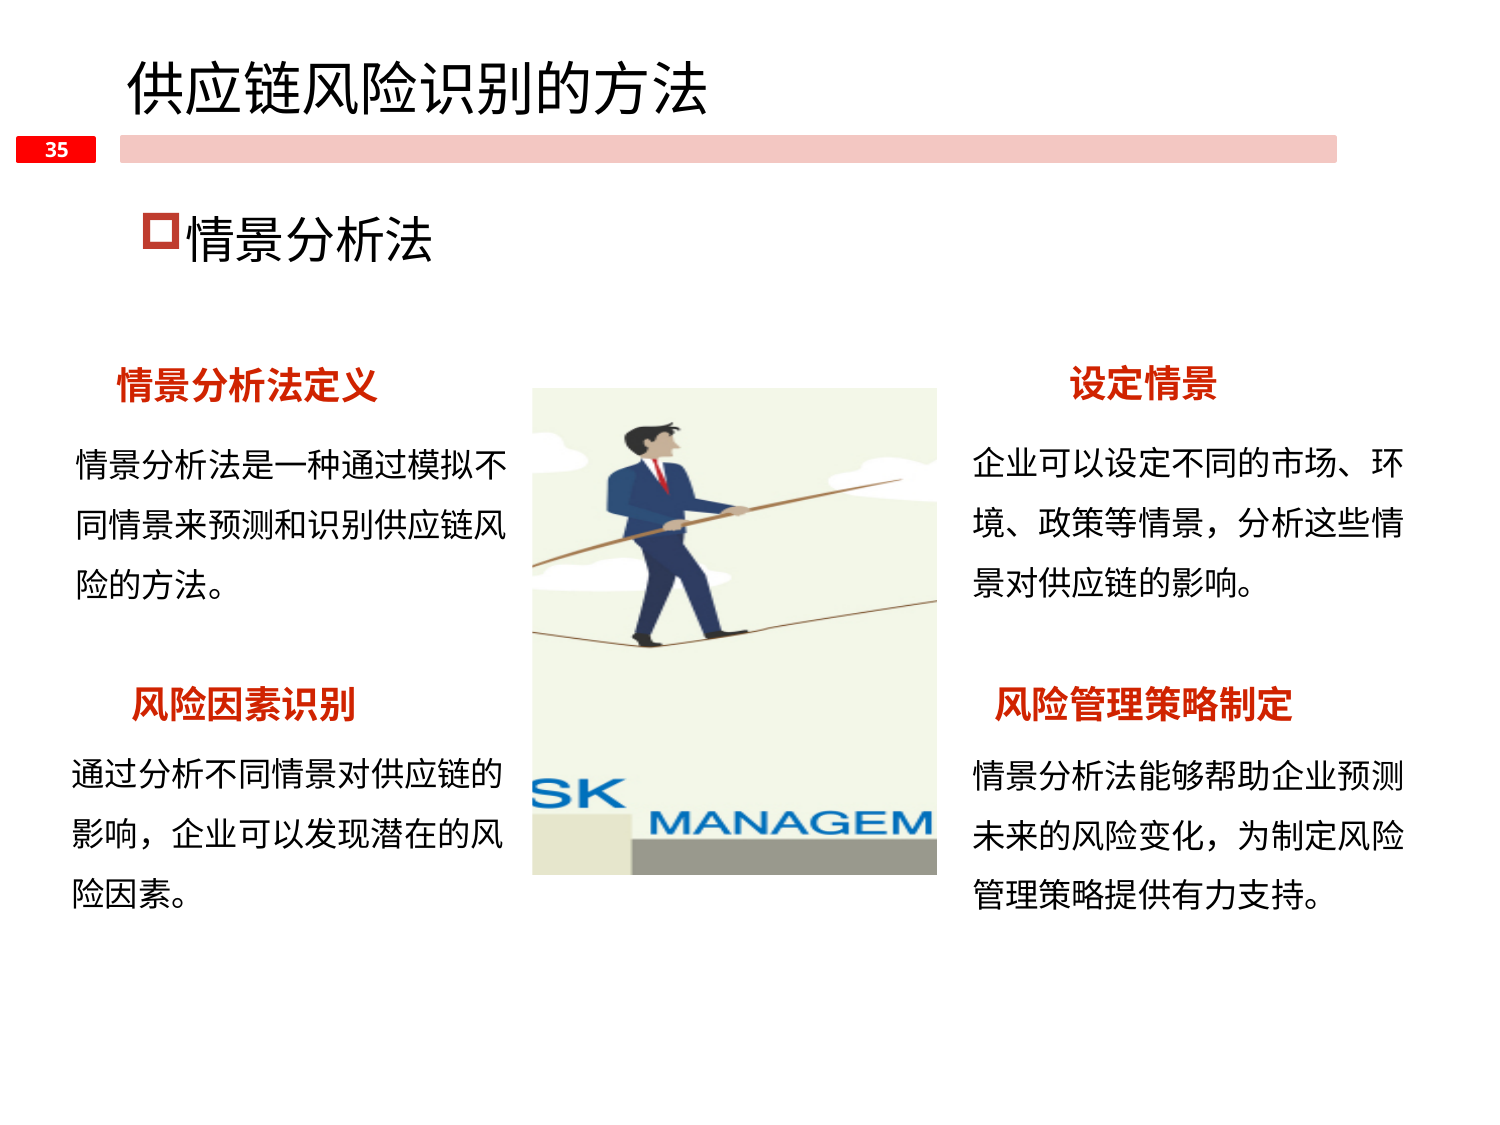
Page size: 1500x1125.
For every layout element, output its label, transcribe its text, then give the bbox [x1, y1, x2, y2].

text_box 情景分析法能够帮助企业预测未来的风险变化，为制定风险管理策略提供有力支持。 [964, 730, 1423, 879]
text_box 风险因素识别 [63, 668, 425, 728]
text_box 企业可以设定不同的市场、环境、政策等情景，分析这些情景对供应链的影响。 [964, 418, 1423, 566]
picture [532, 388, 938, 875]
text_box [17, 129, 97, 189]
text_box 供应链风险识别的方法 [112, 30, 863, 130]
text_box 情景分析法 [123, 200, 1109, 295]
text_box 设定情景 [964, 348, 1325, 409]
text_box 情景分析法定义 [67, 349, 428, 411]
text_box 通过分析不同情景对供应链的影响，企业可以发现潜在的风险因素。 [63, 728, 523, 877]
text_box 情景分析法是一种通过模拟不同情景来预测和识别供应链风险的方法。 [67, 420, 527, 568]
text_box [58, 173, 1442, 286]
text_box 风险管理策略制定 [964, 668, 1325, 729]
